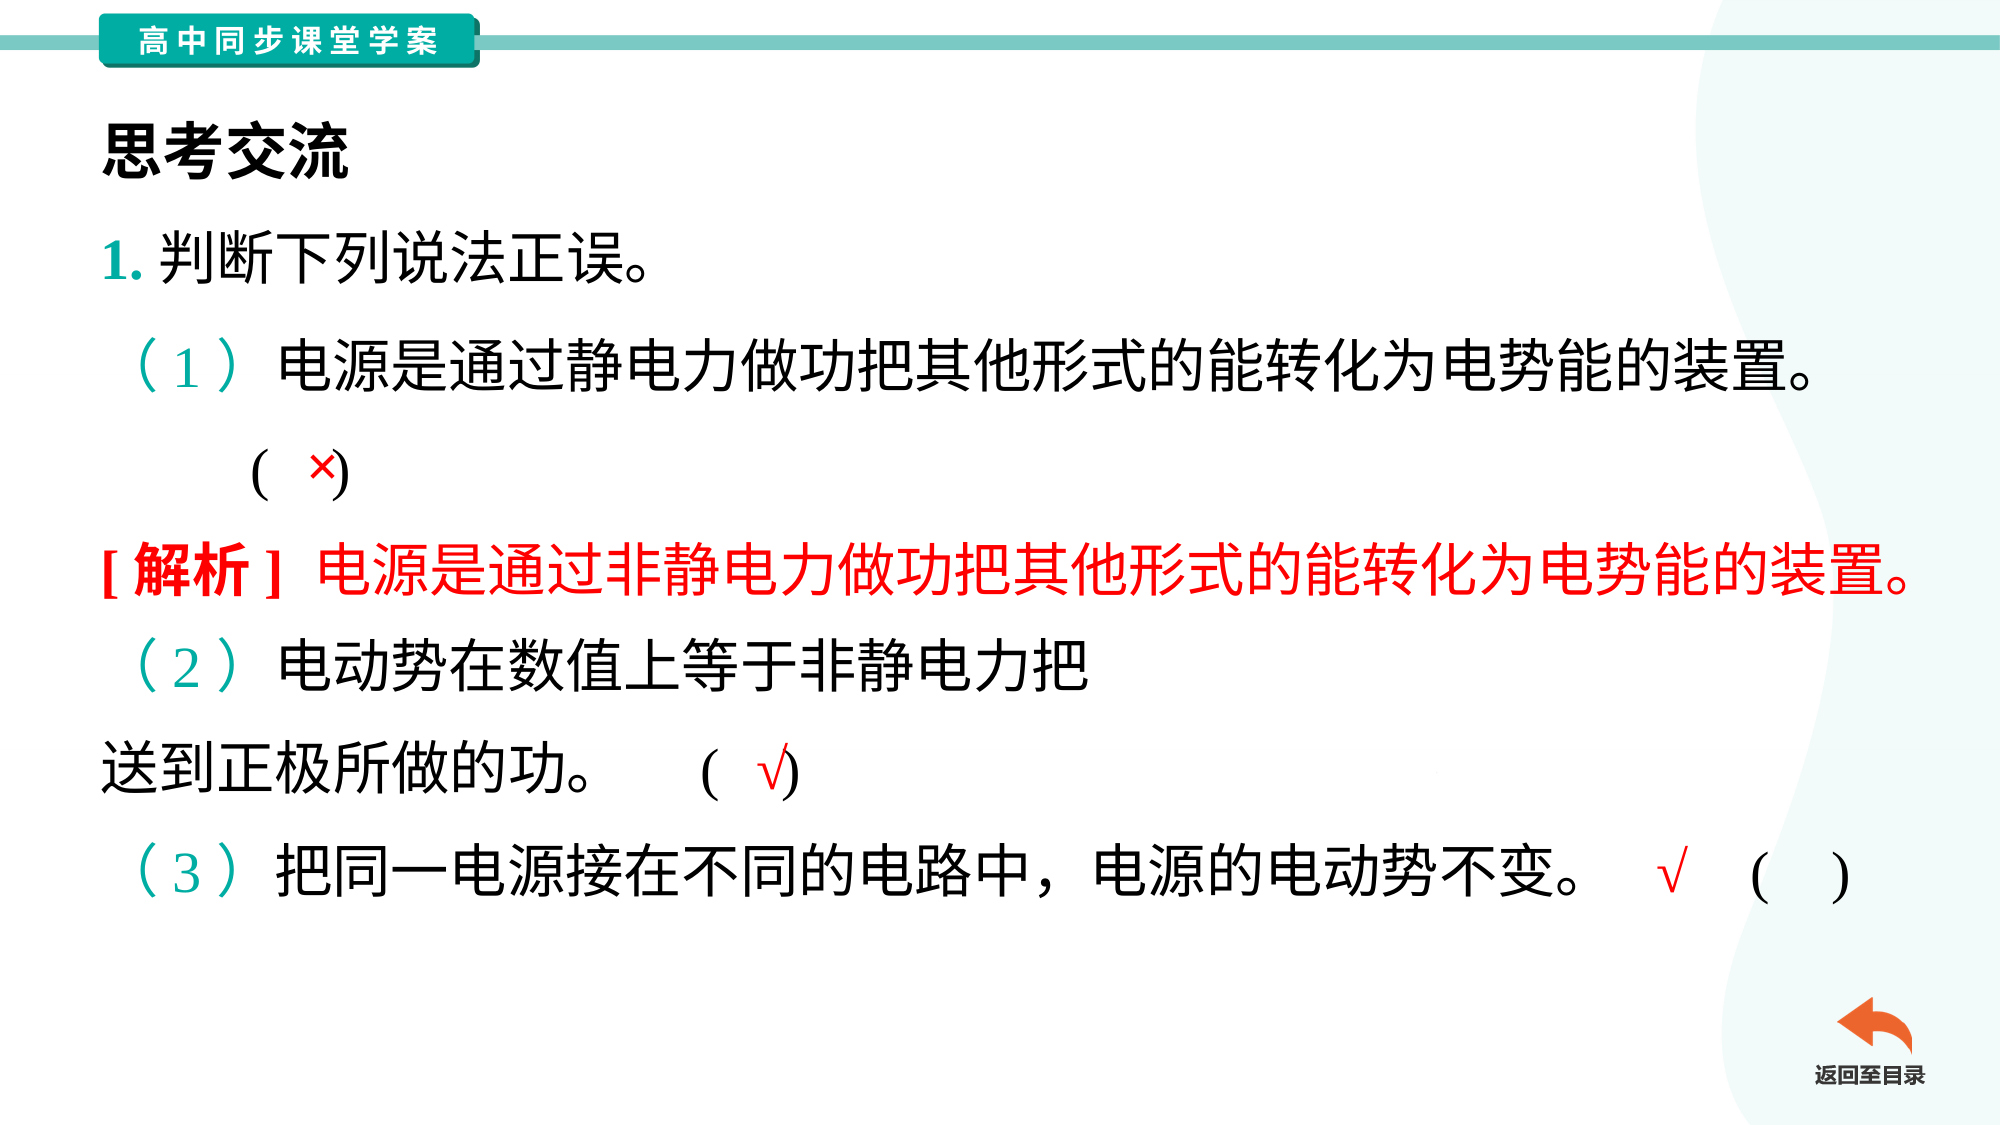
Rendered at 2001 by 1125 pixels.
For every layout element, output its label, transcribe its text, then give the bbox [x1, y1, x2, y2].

text_box × [273, 396, 374, 488]
picture [0, 0, 2000, 1125]
text_box √ [735, 696, 810, 790]
text_box [解析] 电源是通过非静电力做功把其他形式的能转化为电势能的装置。 [100, 501, 1947, 593]
text_box √ [1635, 800, 1710, 894]
text_box 1.判断下列说法正误。 [100, 187, 1899, 281]
text_box （3）把同一电源接在不同的电路中，电源的电动势不变。 ( ) [1710, 802, 1899, 894]
text_box 思考交流 [100, 76, 1899, 187]
text_box （1）电源是通过静电力做功把其他形式的能转化为电势能的装置。 ( ) [100, 292, 1899, 490]
text_box （3）把同一电源接在不同的电路中，电源的电动势不变。 ( ) [100, 802, 1635, 894]
